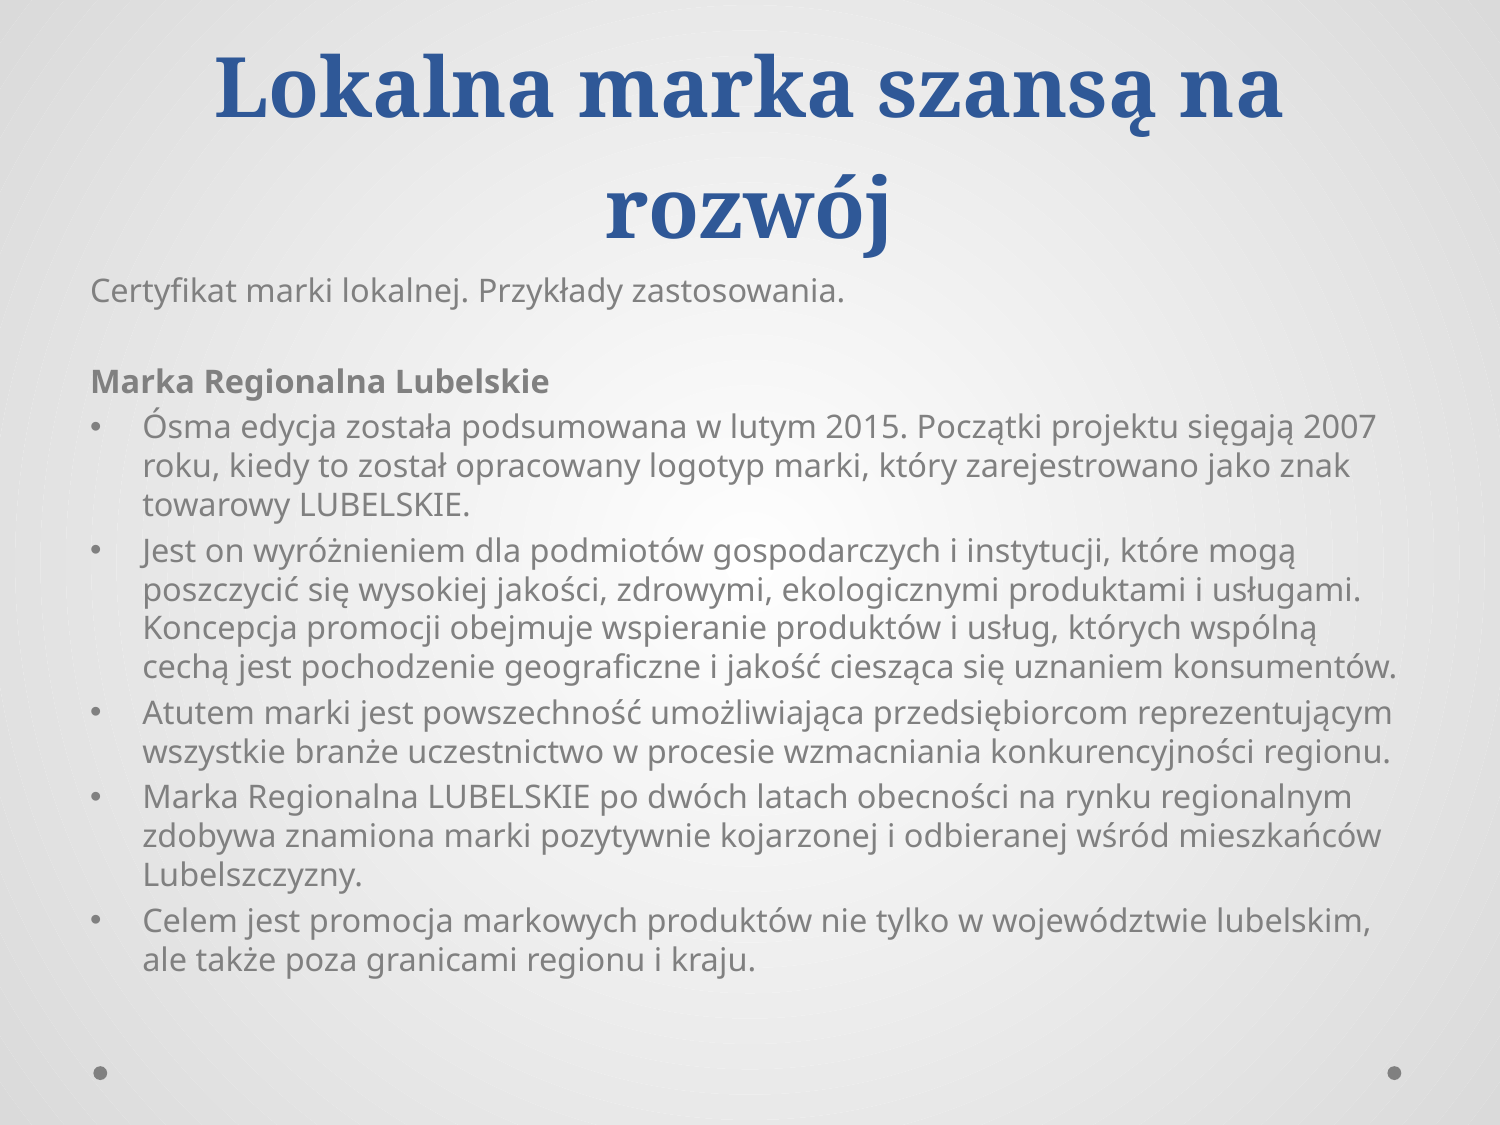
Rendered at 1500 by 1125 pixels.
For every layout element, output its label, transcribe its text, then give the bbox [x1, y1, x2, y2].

title Lokalna marka szansą na rozwój [75, 0, 1425, 262]
list Certyfikat marki lokalnej. Przykłady zastosowania. Marka Regionalna Lubelskie Ósma edycja została podsumowana w lutym 2015. Początki projektu sięgają 2007 roku, kiedy to został opracowany logotyp marki, który zarejestrowano jako znak towarowy LUBELSKIE. Jest on wyróżnieniem dla podmiotów gospodarczych i instytucji, które mogą poszczycić się wysokiej jakości, zdrowymi, ekologicznymi produktami i usługami. Koncepcja promocji obejmuje wspieranie produktów i usług, których wspólną cechą jest pochodzenie geograficzne i jakość ciesząca się uznaniem konsumentów. Atutem marki jest powszechność umożliwiająca przedsiębiorcom reprezentującym wszystkie branże uczestnictwo w procesie wzmacniania konkurencyjności regionu. Marka Regionalna LUBELSKIE po dwóch latach obecności na rynku regionalnym zdobywa znamiona marki pozytywnie kojarzonej i odbieranej wśród mieszkańców Lubelszczyzny. Celem jest promocja markowych produktów nie tylko w województwie lubelskim, ale także poza granicami regionu i kraju. [75, 262, 1425, 1005]
